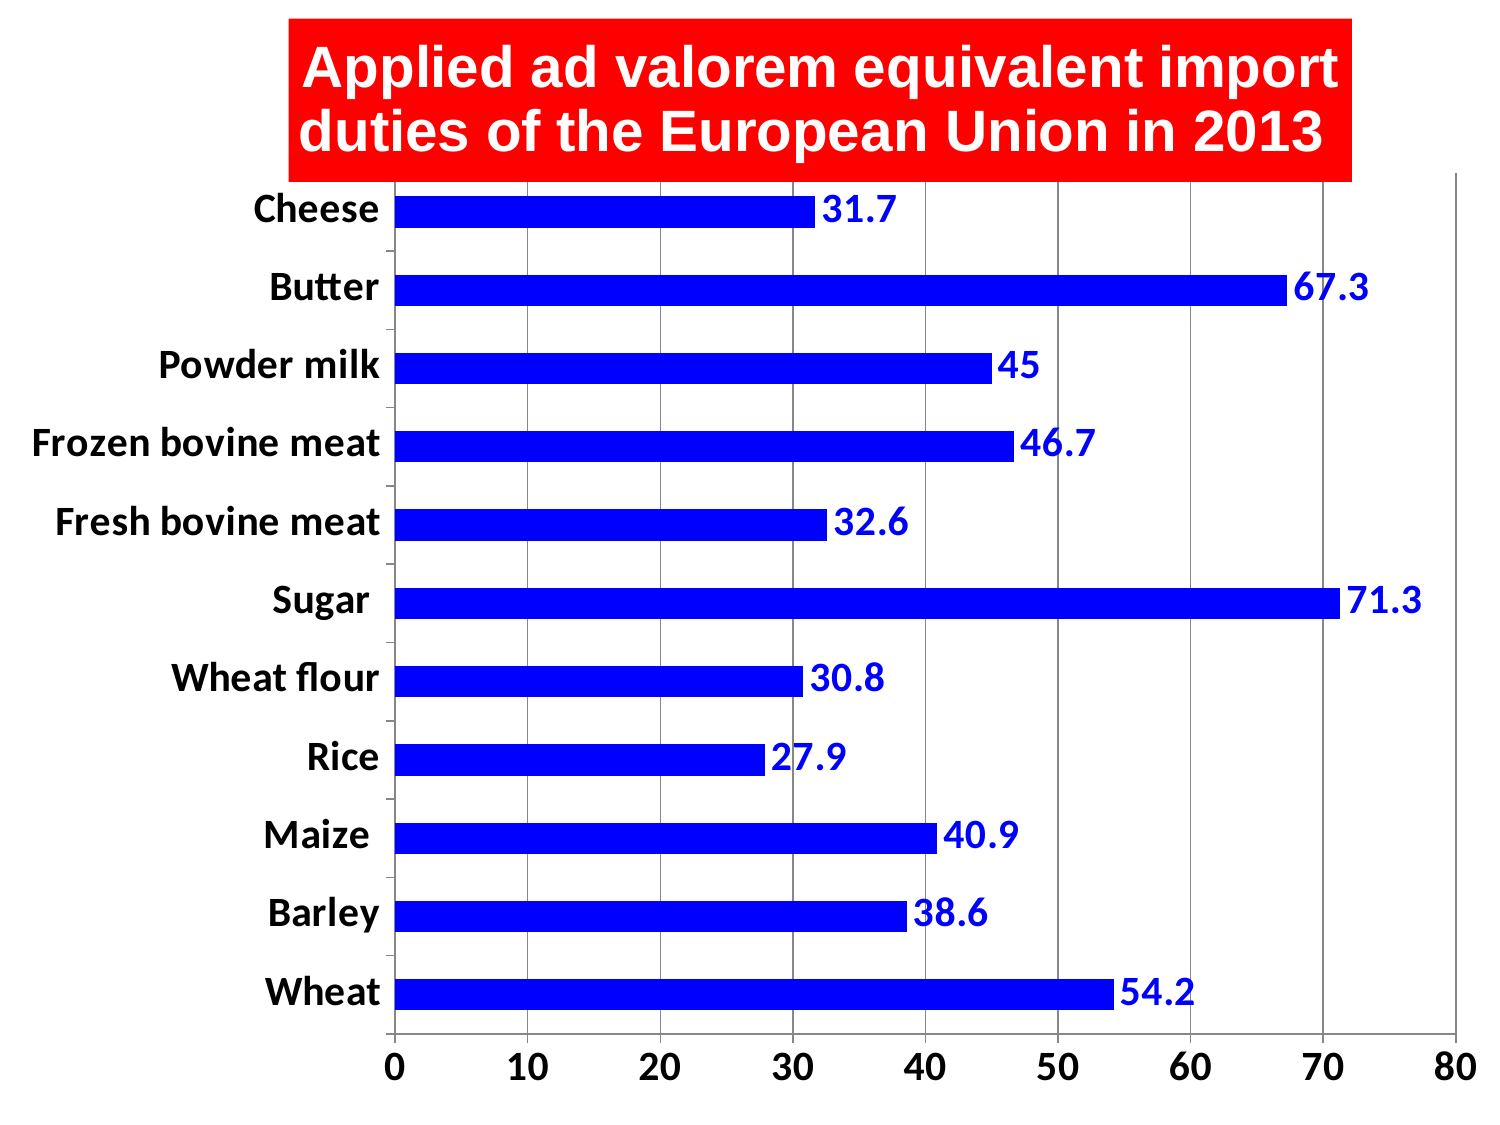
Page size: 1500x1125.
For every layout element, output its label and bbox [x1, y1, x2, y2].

chart [0, 0, 1500, 1125]
